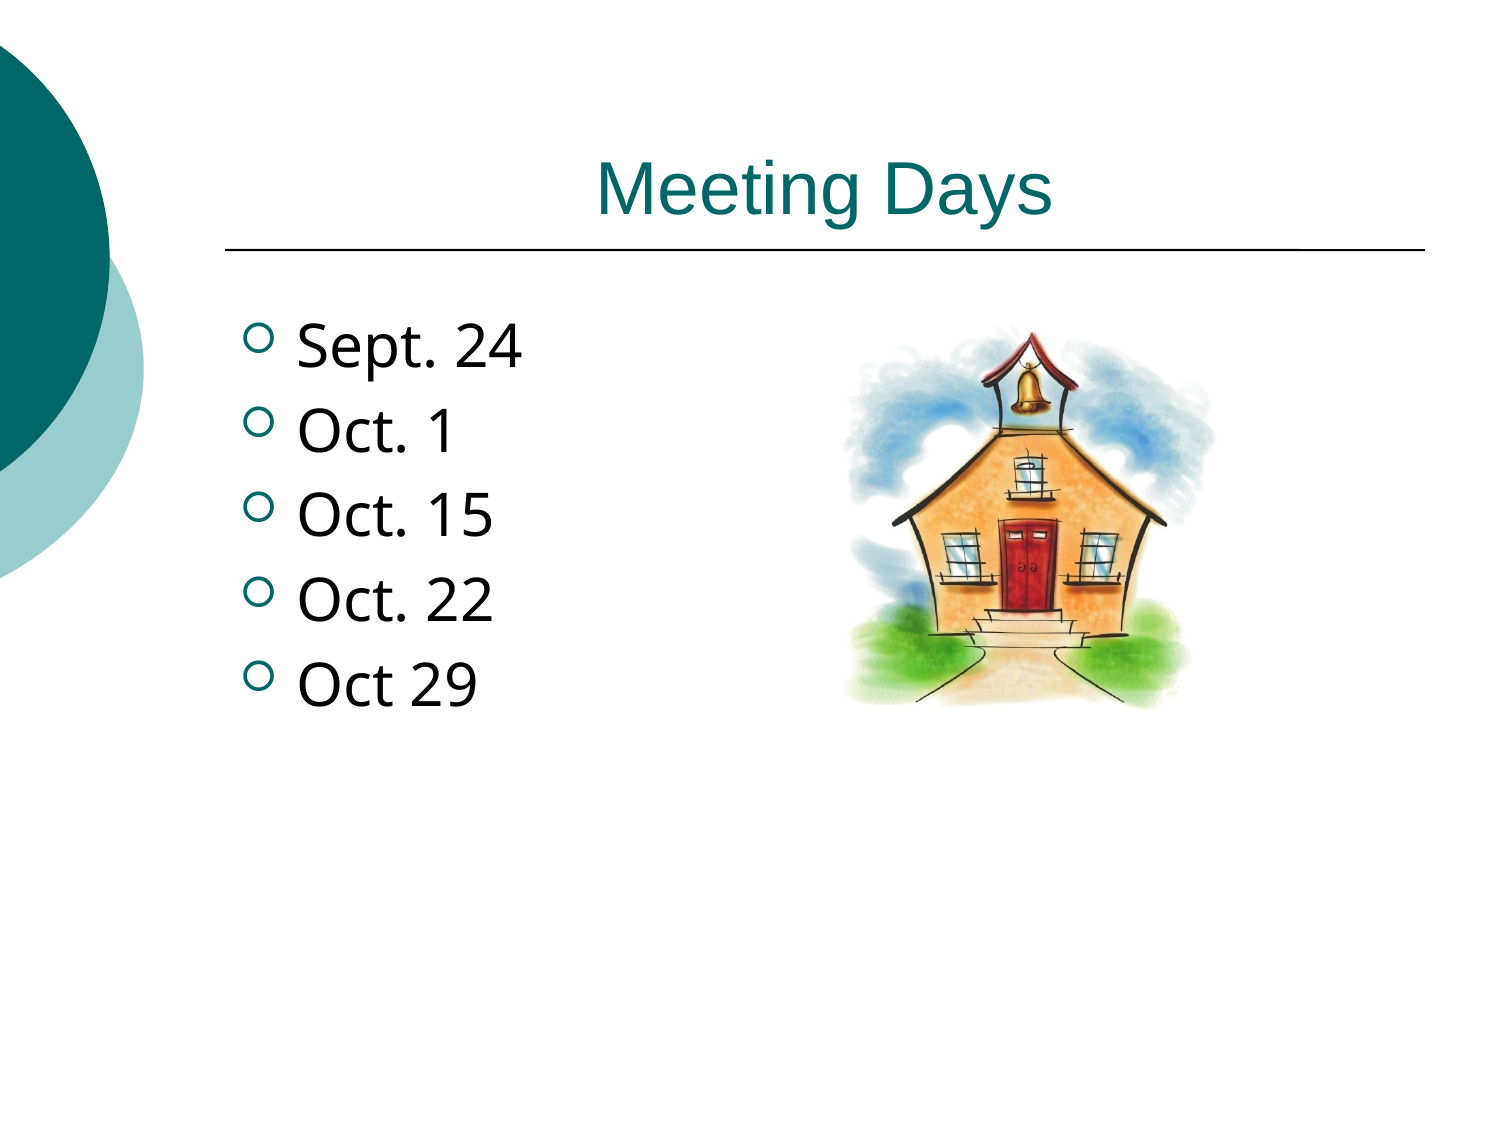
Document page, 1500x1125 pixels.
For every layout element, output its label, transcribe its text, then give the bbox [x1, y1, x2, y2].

title Meeting Days [224, 49, 1425, 238]
list Sept. 24 Oct. 1 Oct. 15 Oct. 22 Oct 29 [224, 299, 1425, 975]
picture [824, 312, 1226, 713]
